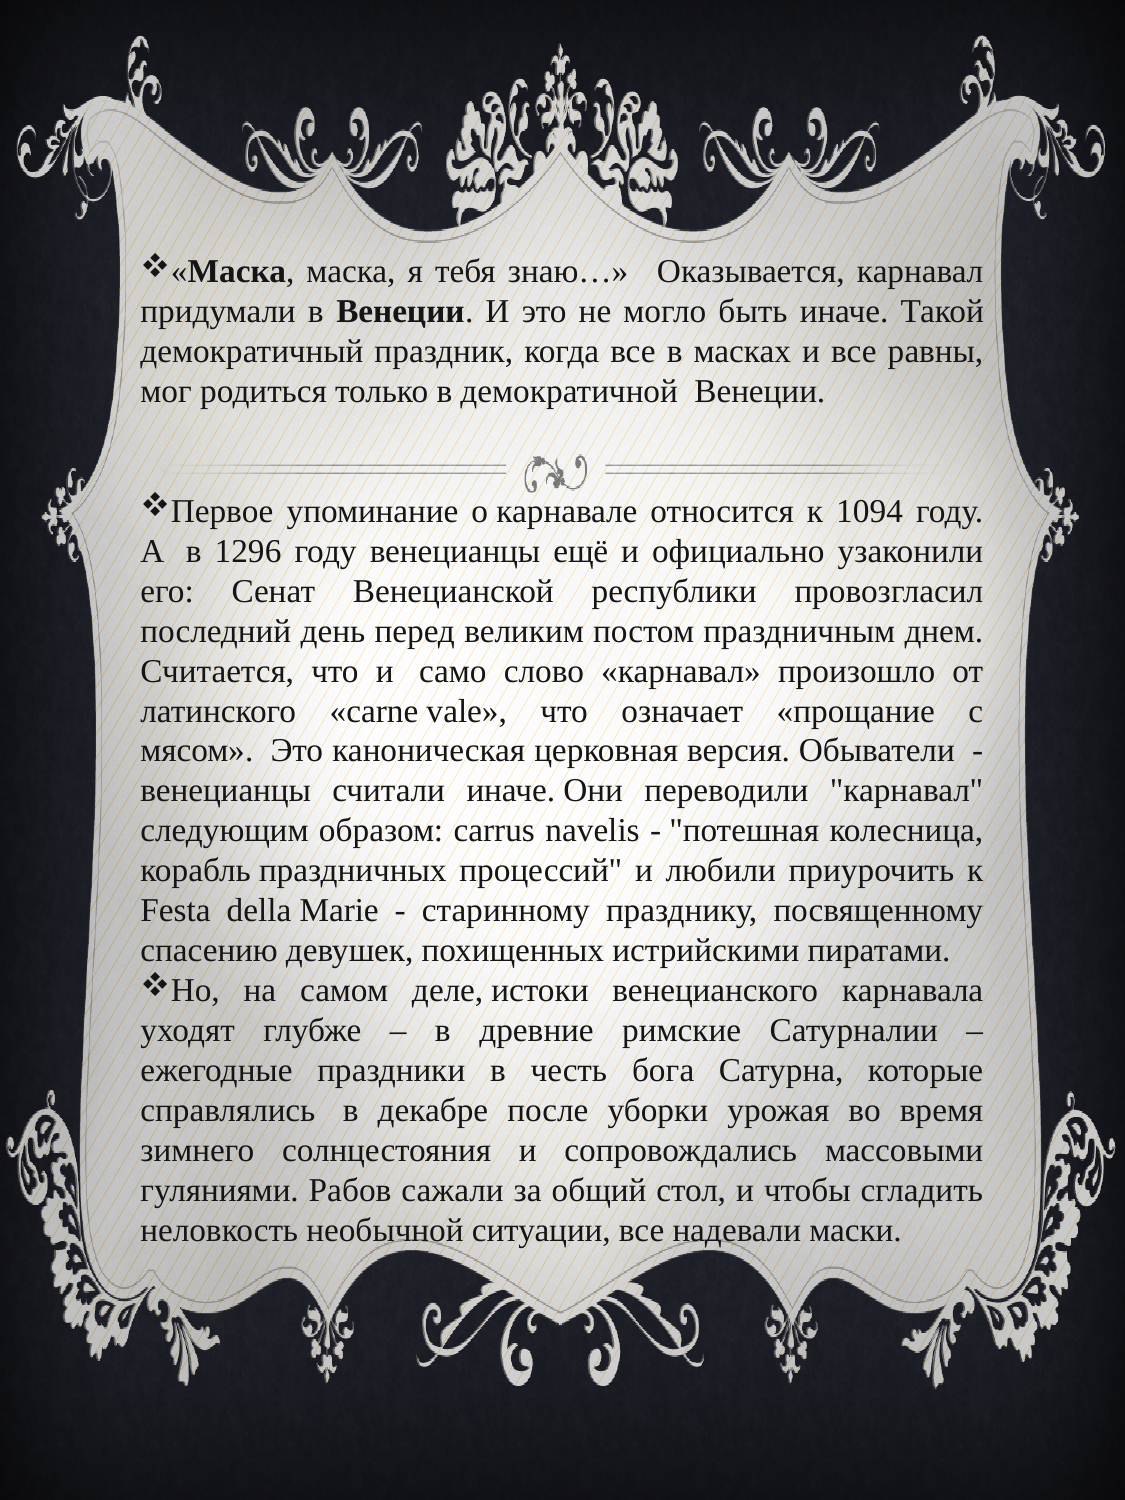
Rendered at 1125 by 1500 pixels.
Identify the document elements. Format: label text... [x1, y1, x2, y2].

picture [0, 558, 1125, 1500]
list «Маска, маска, я тебя знаю…» Оказывается, карнавал придумали в Венеции. И это не могло быть иначе. Такой демократичный праздник, когда все в масках и все равны, мог родиться только в демократичной Венеции. Первое упоминание о карнавале относится к 1094 году. А в 1296 году венецианцы ещё и официально узаконили его: Сенат Венецианской республики провозгласил последний день перед великим постом праздничным днем. Считается, что и само слово «карнавал» произошло от латинского «carne vale», что означает «прощание с мясом». Это каноническая церковная версия. Обыватели - венецианцы считали иначе. Они переводили "карнавал" следующим образом: carrus navelis - "потешная колесница, корабль праздничных процессий" и любили приурочить к Festa della Marie - старинному празднику, посвященному спасению девушек, похищенных истрийскими пиратами. Но, на самом деле, истоки венецианского карнавала уходят глубже – в древние римские Сатурналии – ежегодные праздники в честь бога Сатурна, которые справлялись в декабре после уборки урожая во время зимнего солнцестояния и сопровождались массовыми гуляниями. Рабов сажали за общий стол, и чтобы сгладить неловкость необычной ситуации, все надевали маски. [125, 242, 1000, 921]
picture [0, 0, 1125, 353]
